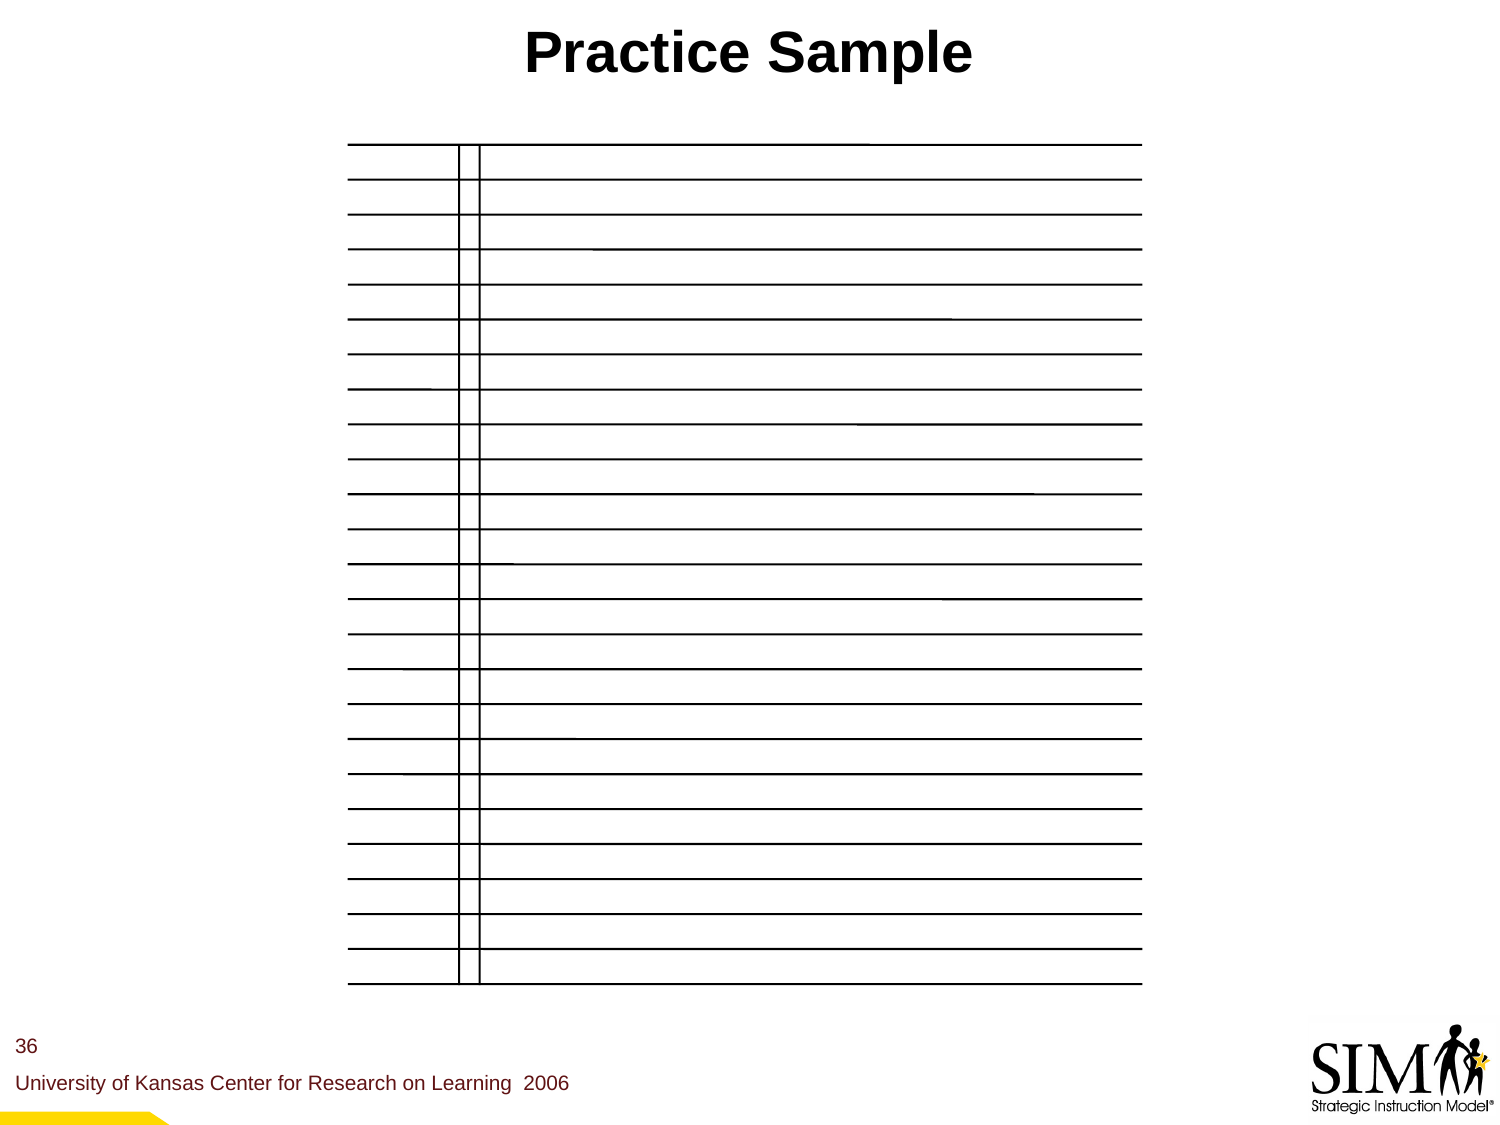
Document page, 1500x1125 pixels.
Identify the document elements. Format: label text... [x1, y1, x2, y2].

text_box Practice Sample [509, 7, 990, 92]
footer University of Kansas Center for Research on Learning 2006 [0, 1062, 626, 1101]
slide_number 36 [0, 1024, 313, 1062]
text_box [347, 144, 1143, 986]
picture [1308, 1015, 1500, 1125]
